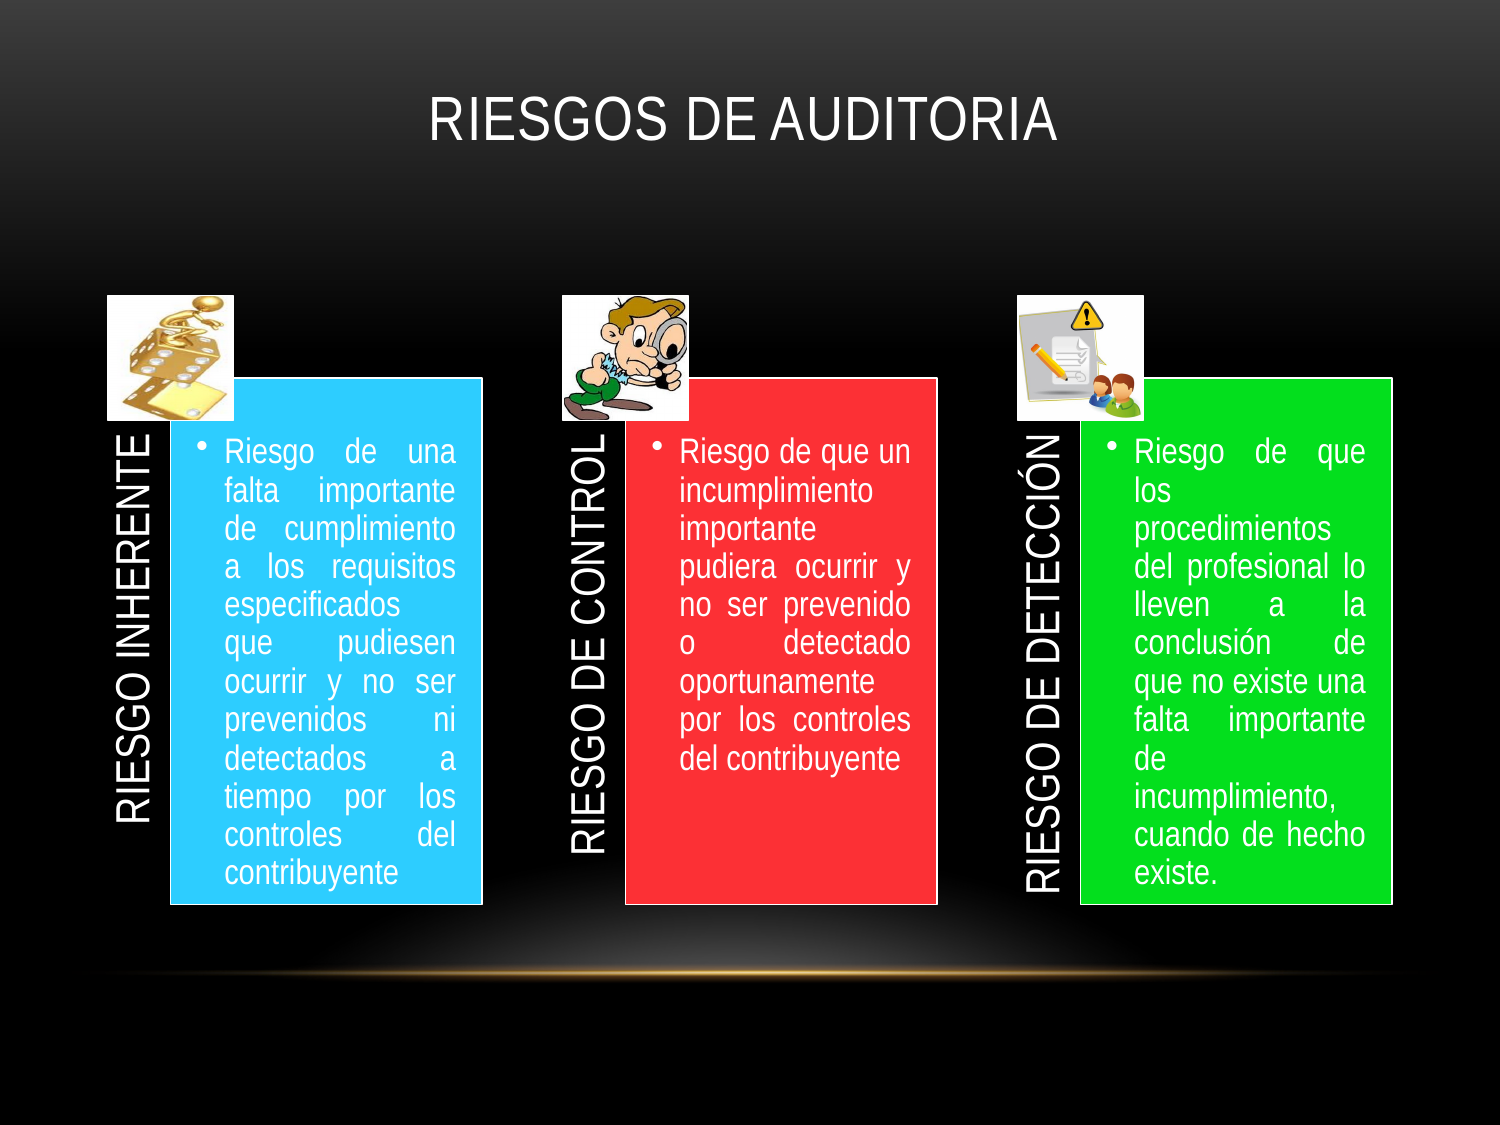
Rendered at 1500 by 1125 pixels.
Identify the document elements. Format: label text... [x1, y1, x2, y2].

title Riesgos de auditoria [99, 45, 1400, 161]
picture [0, 0, 1500, 1125]
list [99, 262, 1401, 938]
